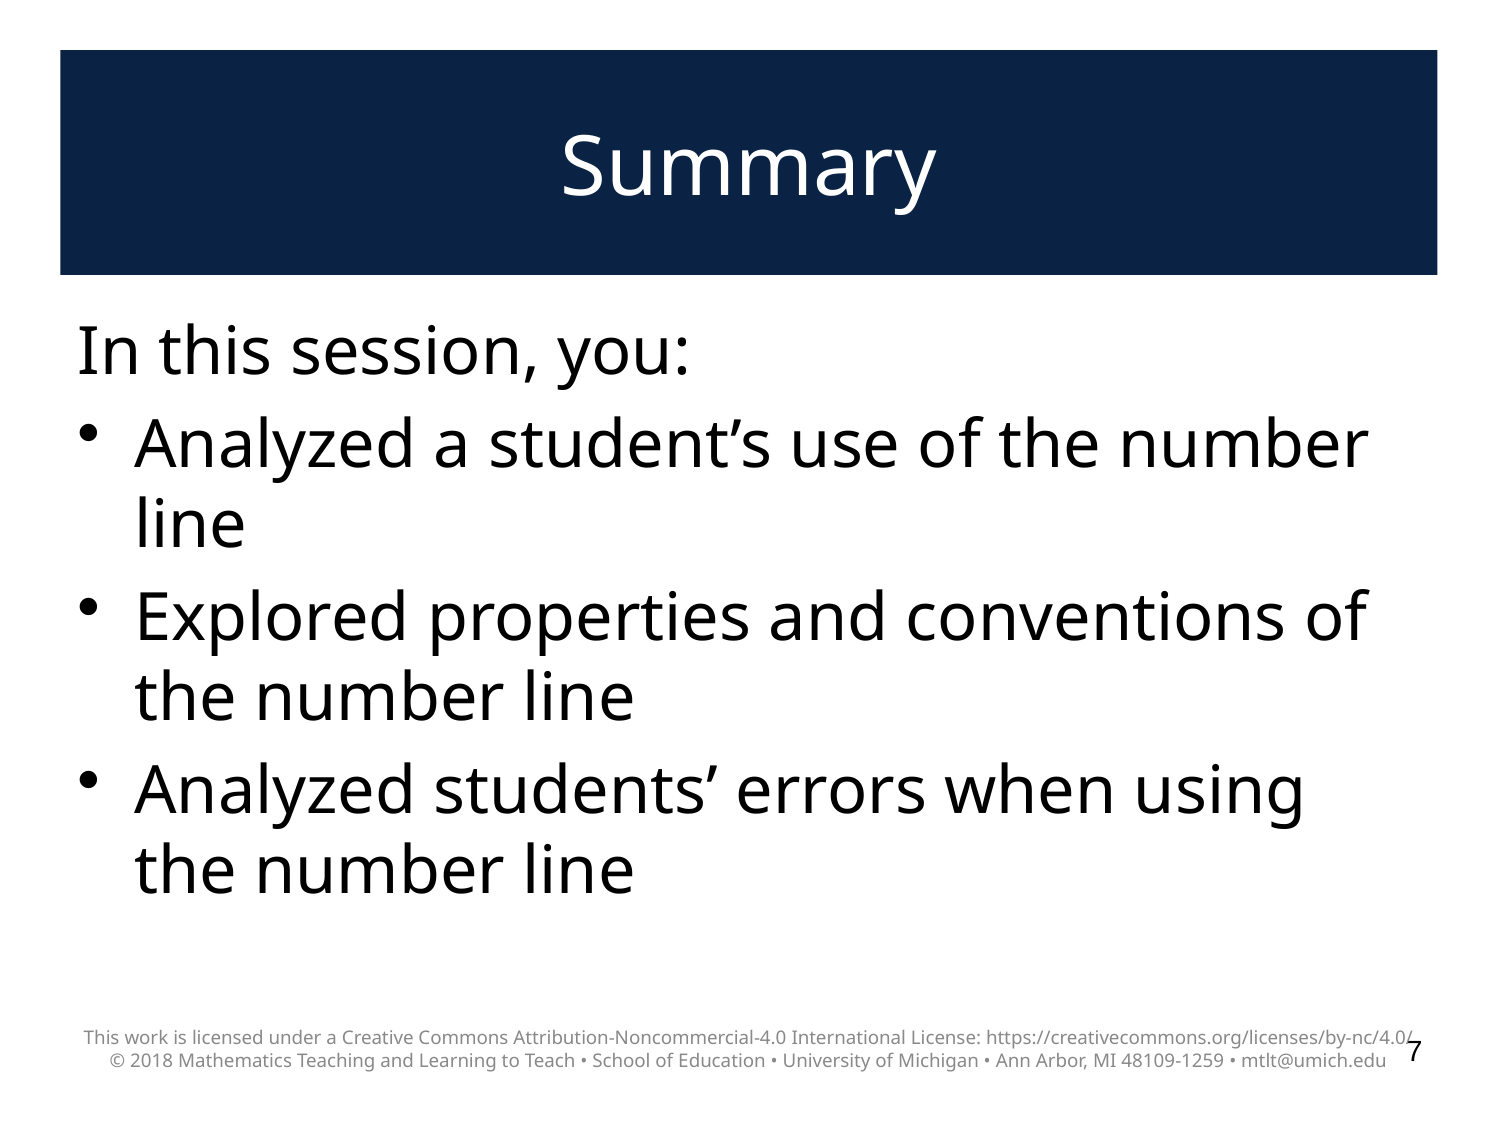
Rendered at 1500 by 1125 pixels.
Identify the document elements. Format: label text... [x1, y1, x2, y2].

list In this session, you: Analyzed a student’s use of the number line Explored properties and conventions of the number line Analyzed students’ errors when using the number line [62, 299, 1438, 1005]
title Summary [60, 50, 1438, 275]
footer This work is licensed under a Creative Commons Attribution-Noncommercial-4.0 International License: https://creativecommons.org/licenses/by-nc/4.0/ © 2018 Mathematics Teaching and Learning to Teach • School of Education • University of Michigan • Ann Arbor, MI 48109-1259 • mtlt@umich.edu [62, 1009, 1438, 1088]
